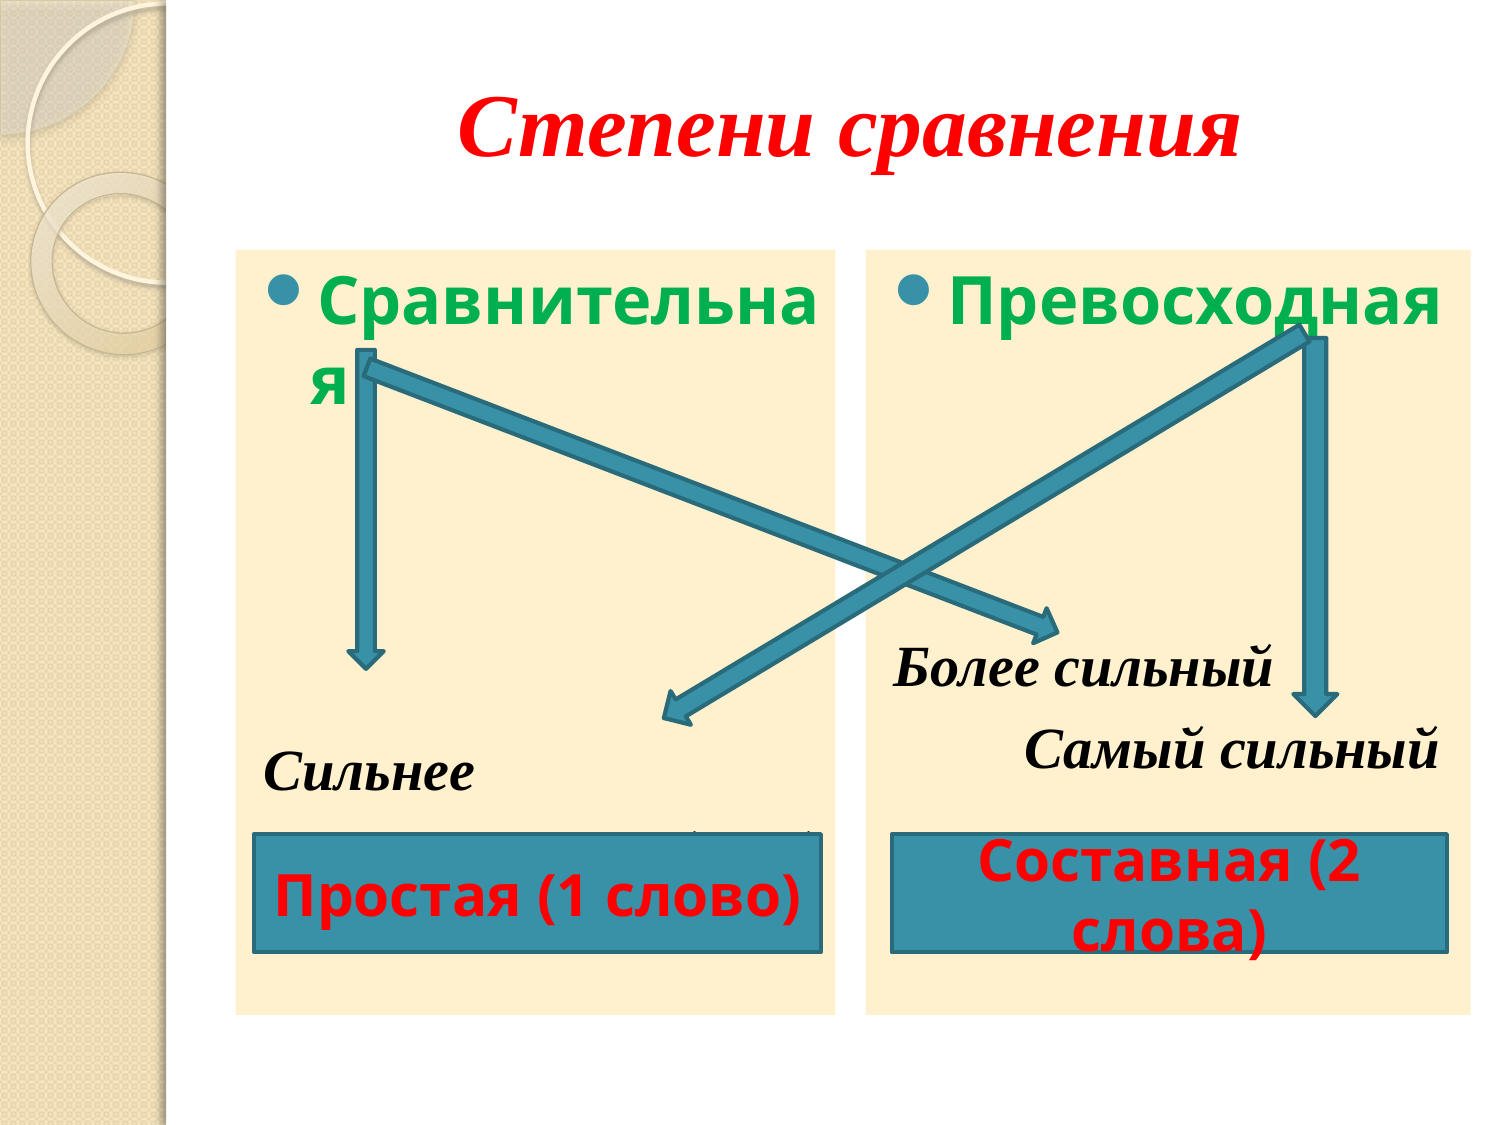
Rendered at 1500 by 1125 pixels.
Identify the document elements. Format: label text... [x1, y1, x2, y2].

text_box [1291, 335, 1340, 719]
text_box [906, 571, 1060, 646]
list Сравнительная Сильнее Сильнейший [235, 249, 836, 1015]
text_box [661, 322, 1312, 727]
text_box [346, 347, 386, 671]
text_box Составная (2 слова) [890, 832, 1449, 954]
list Превосходная Более сильный Самый сильный [865, 249, 1471, 1015]
text_box [361, 356, 901, 576]
title Степени сравнения [235, 45, 1466, 197]
text_box Простая (1 слово) [252, 832, 823, 954]
